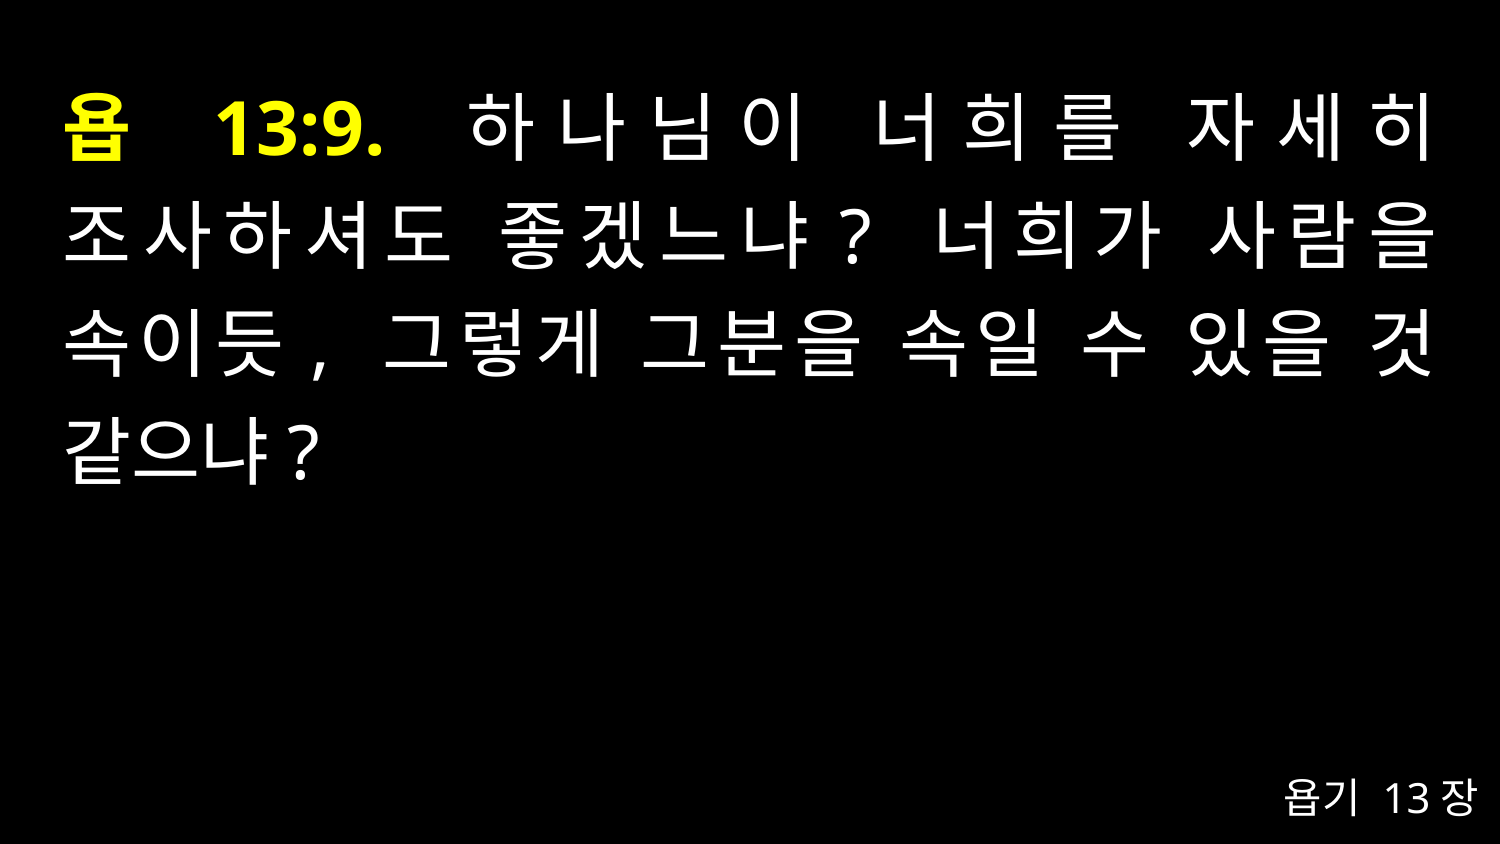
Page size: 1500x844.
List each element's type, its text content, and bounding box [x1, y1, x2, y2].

title 욥 13:9. 하나님이 너희를 자세히 조사하셔도 좋겠느냐? 너희가 사람을 속이듯, 그렇게 그분을 속일 수 있을 것 같으냐? [0, 0, 1500, 844]
subtitle 욥기 13장 [916, 770, 1500, 844]
